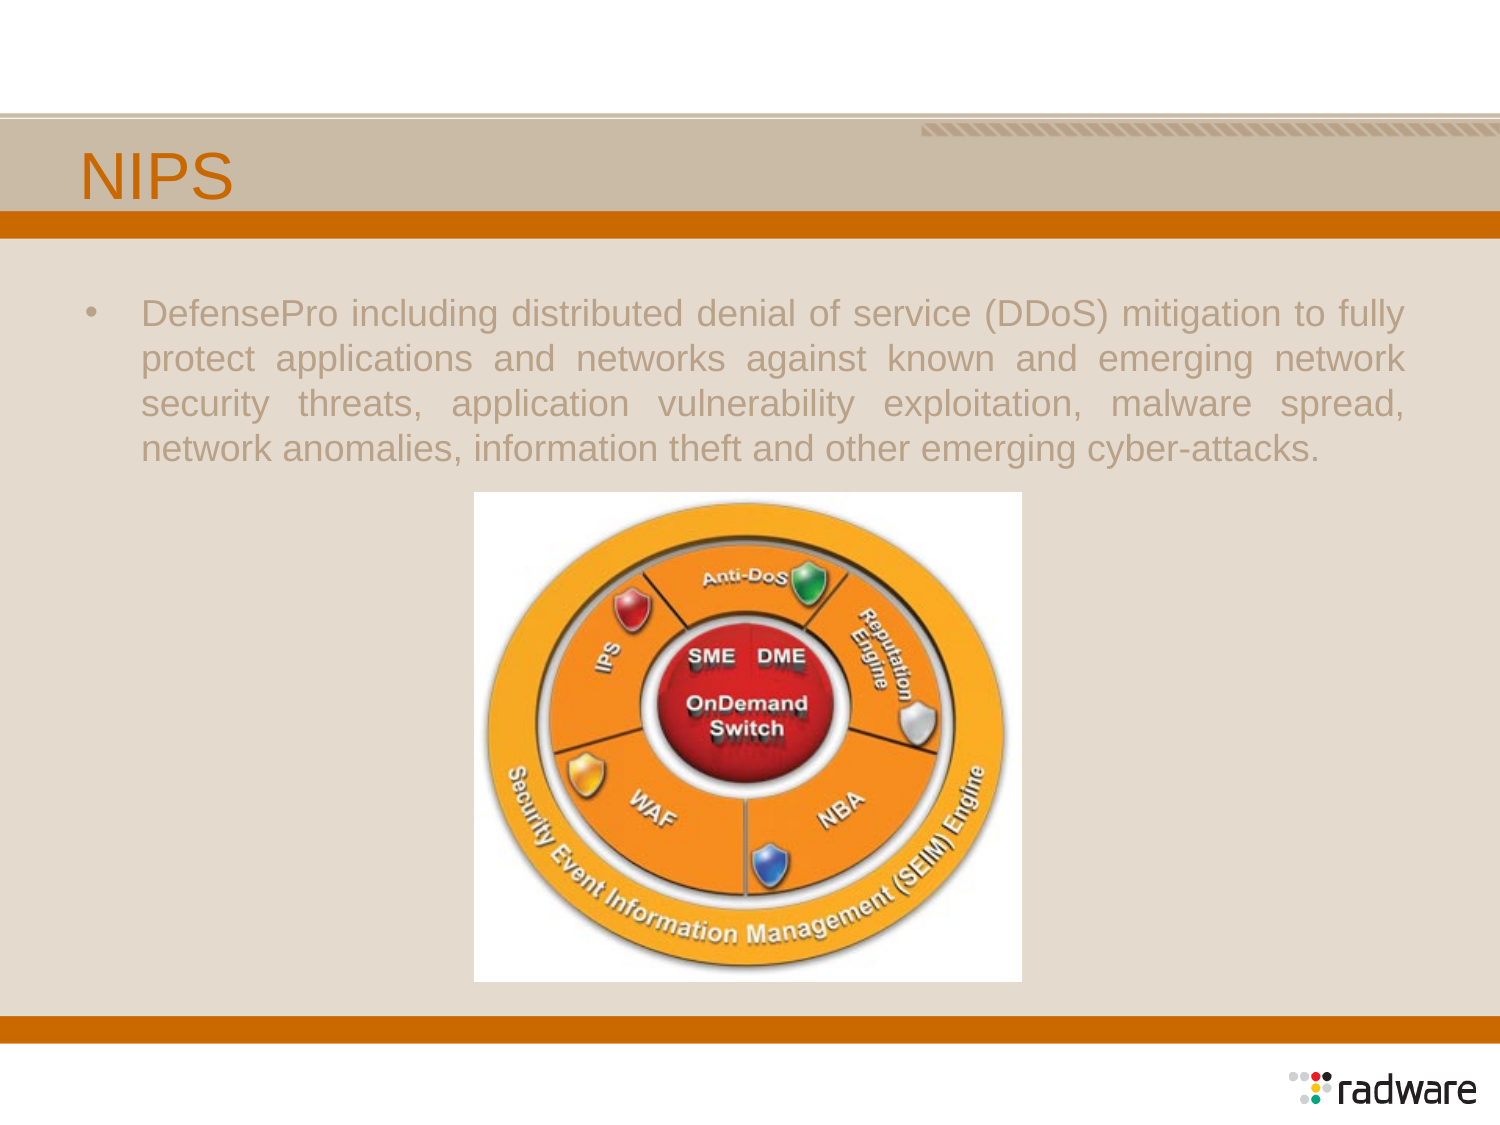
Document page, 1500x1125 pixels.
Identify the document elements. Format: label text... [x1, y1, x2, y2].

text_box NIPS [64, 101, 1341, 244]
picture [0, 0, 1500, 1125]
text_box DefensePro including distributed denial of service (DDoS) mitigation to fully protect applications and networks against known and emerging network security threats, application vulnerability exploitation, malware spread, network anomalies, information theft and other emerging cyber-attacks. [70, 281, 1421, 493]
